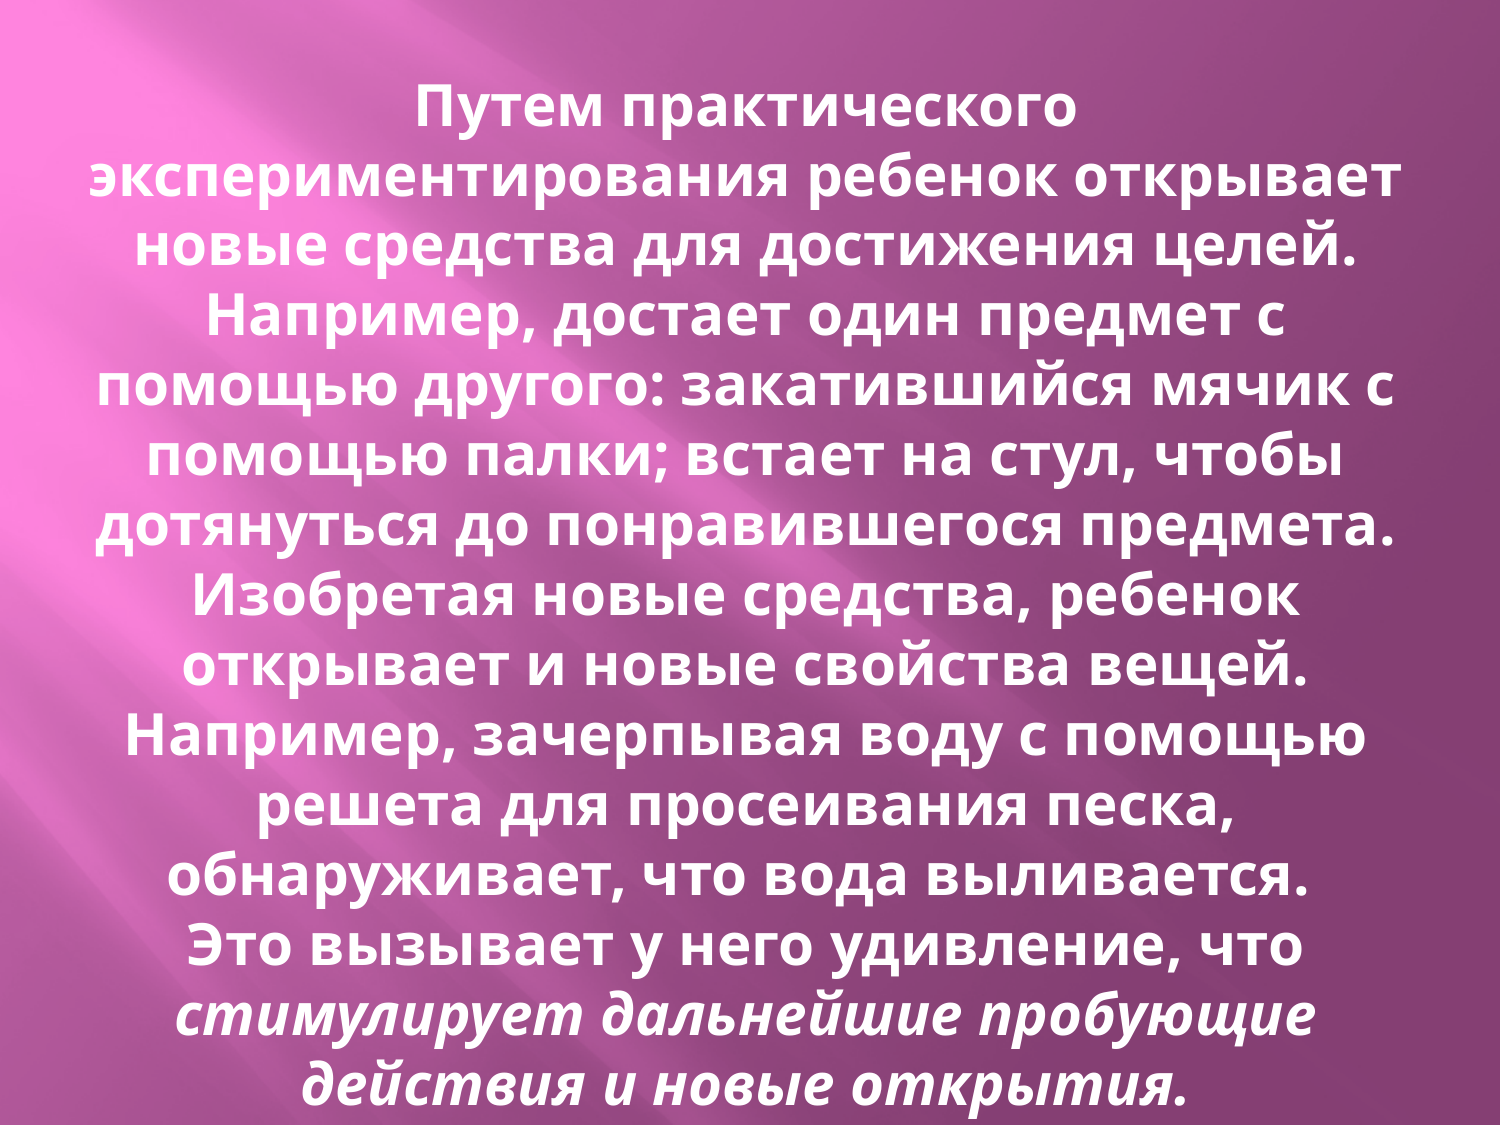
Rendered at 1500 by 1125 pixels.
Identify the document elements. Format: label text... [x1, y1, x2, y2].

title Путем практического экспериментирования ребенок открывает новые средства для достижения целей. Например, достает один предмет с помощью другого: закатившийся мячик с помощью палки; встает на стул, чтобы дотянуться до понравившегося предмета. Изобретая новые средства, ребенок открывает и новые свойства вещей. Например, зачерпывая воду с помощью решета для просеивания песка, обнаруживает, что вода выливается. Это вызывает у него удивление, что стимулирует дальнейшие пробующие действия и новые открытия. [53, 42, 1439, 1083]
